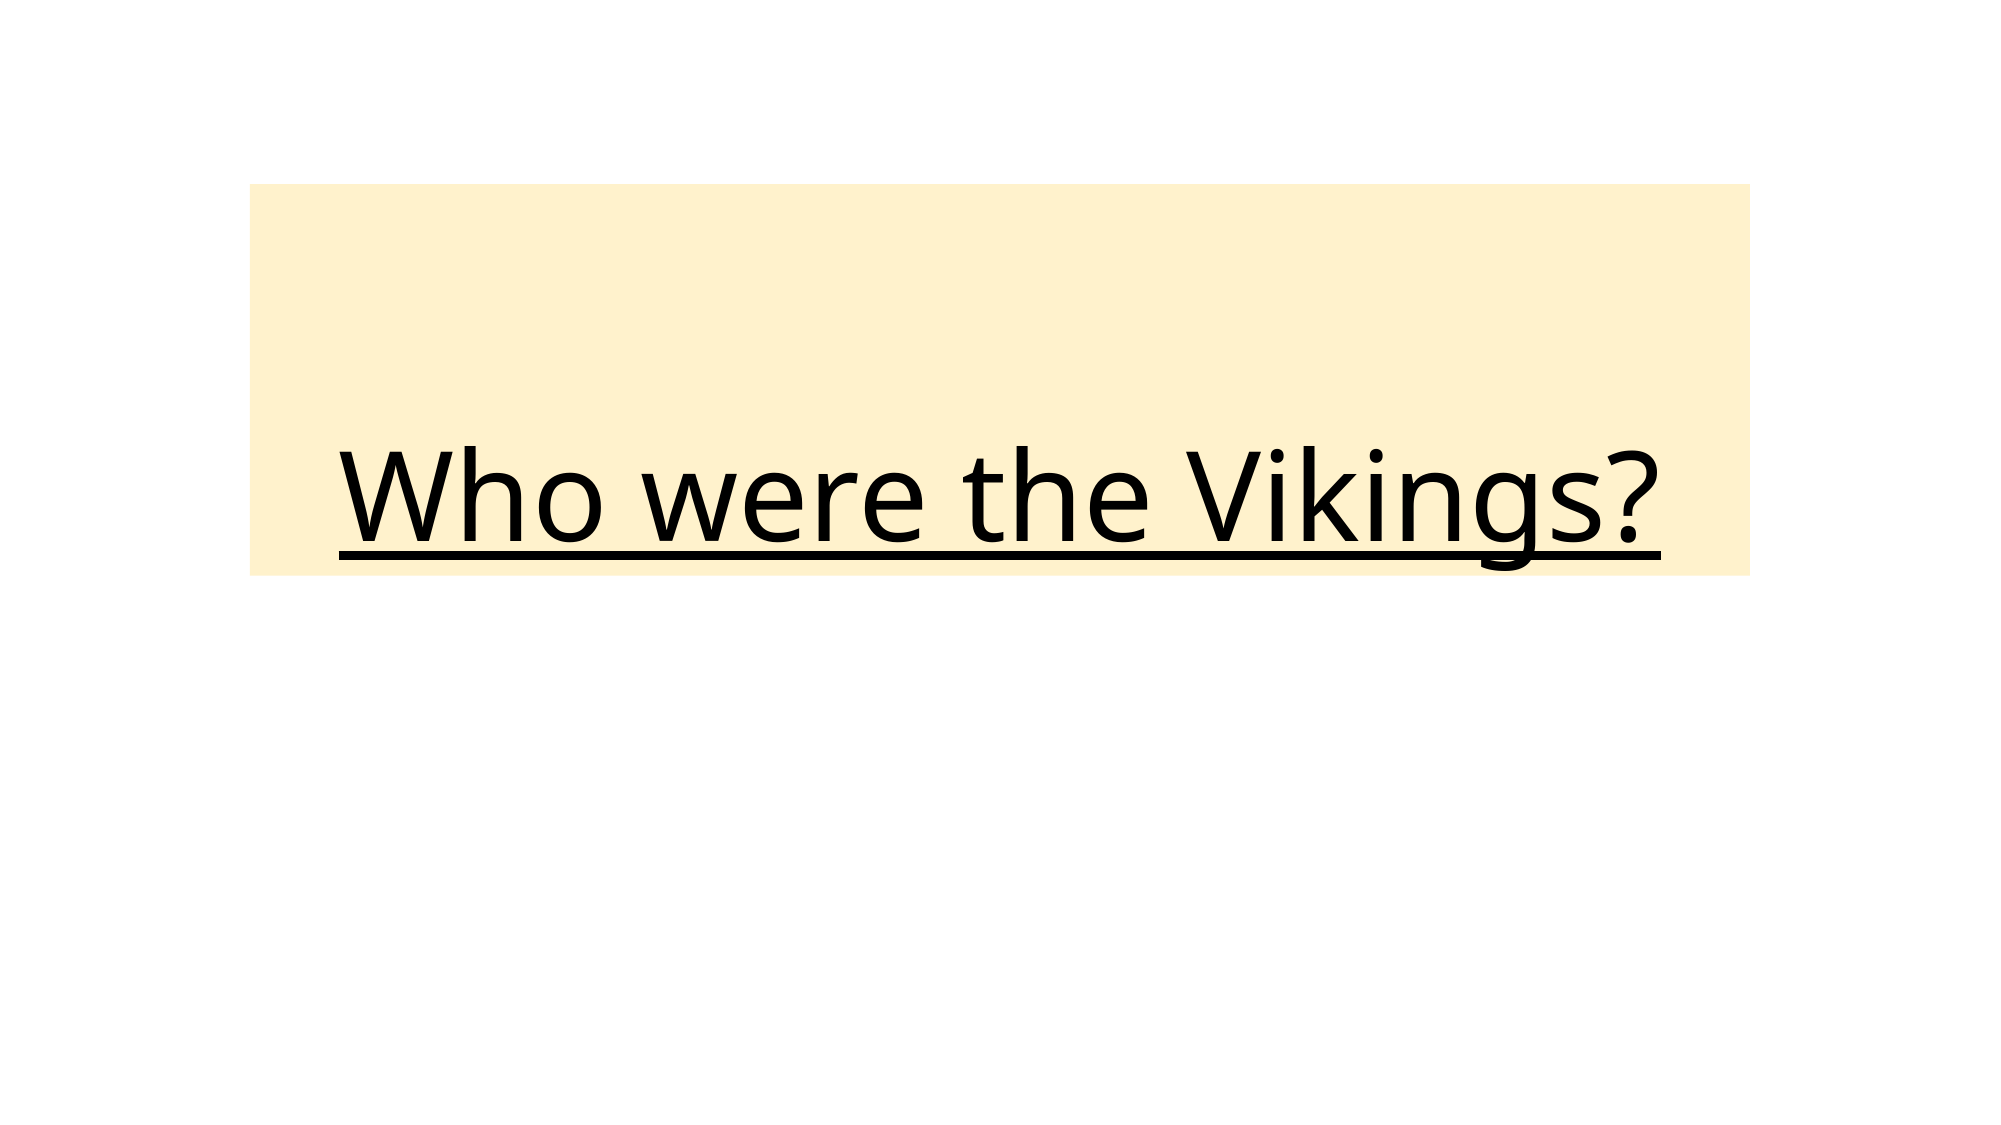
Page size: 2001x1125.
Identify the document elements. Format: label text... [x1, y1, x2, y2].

title Who were the Vikings? [249, 184, 1750, 576]
